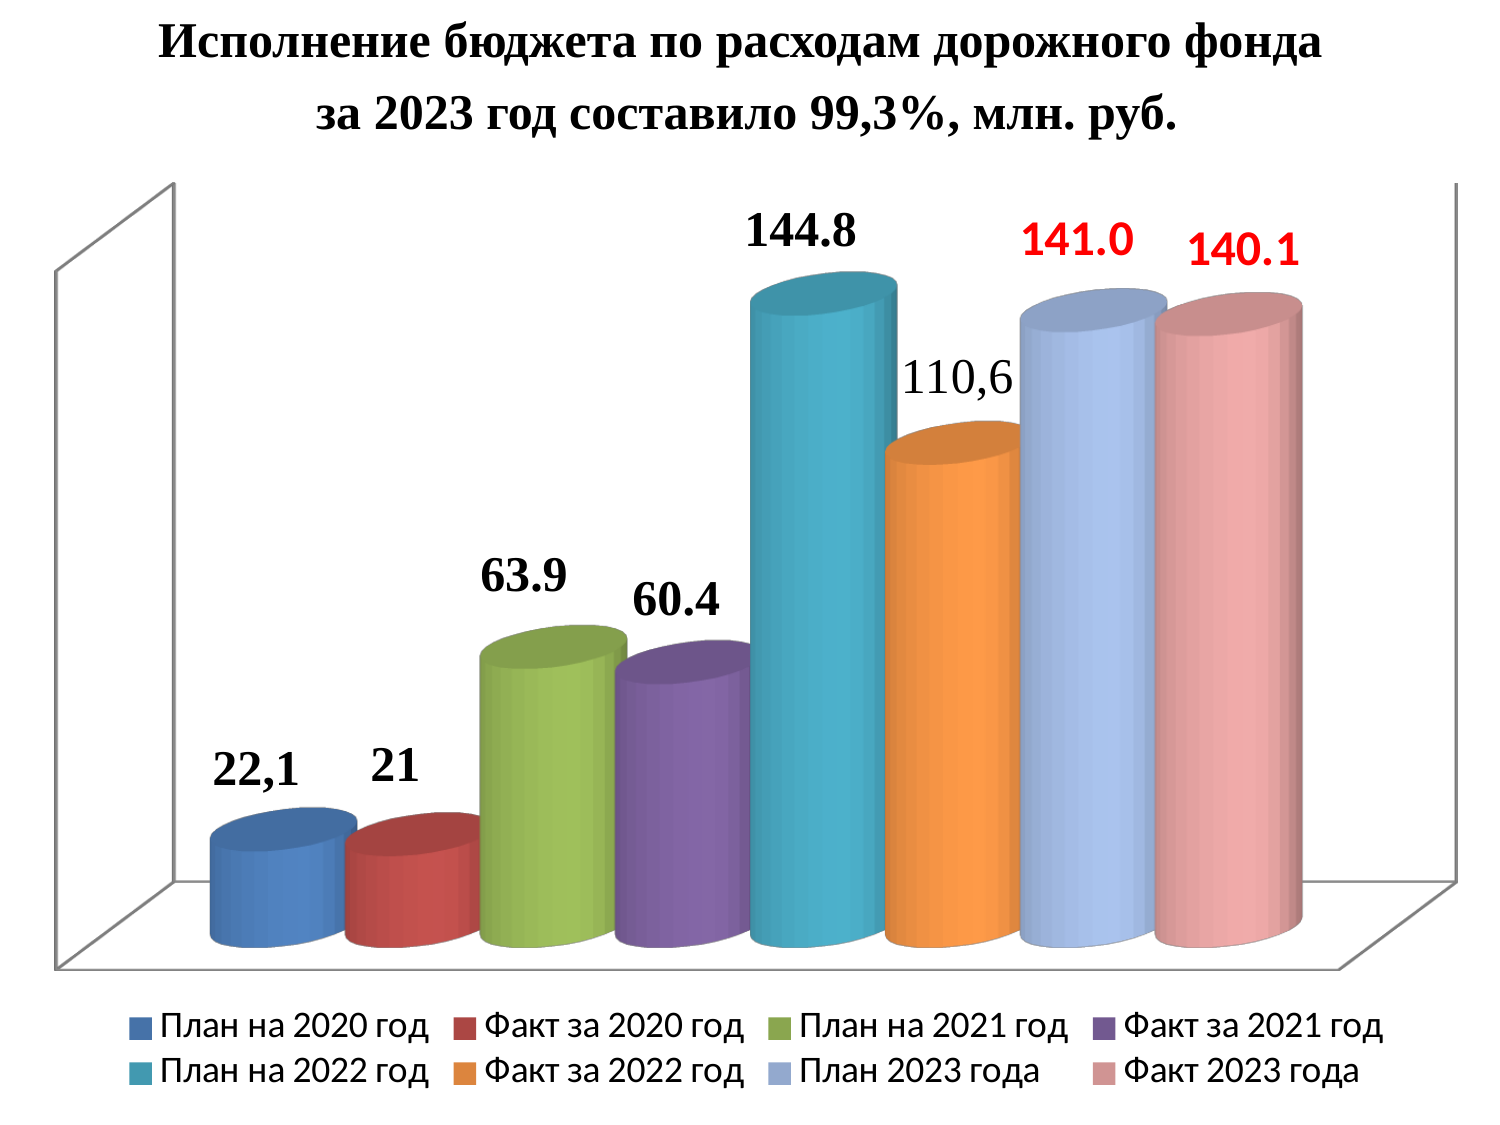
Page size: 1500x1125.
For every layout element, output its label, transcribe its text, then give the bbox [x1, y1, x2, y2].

chart [24, 162, 1488, 1101]
text_box Исполнение бюджета по расходам дорожного фонда за 2023 год составило 99,3%, млн. руб. [37, 0, 1430, 150]
